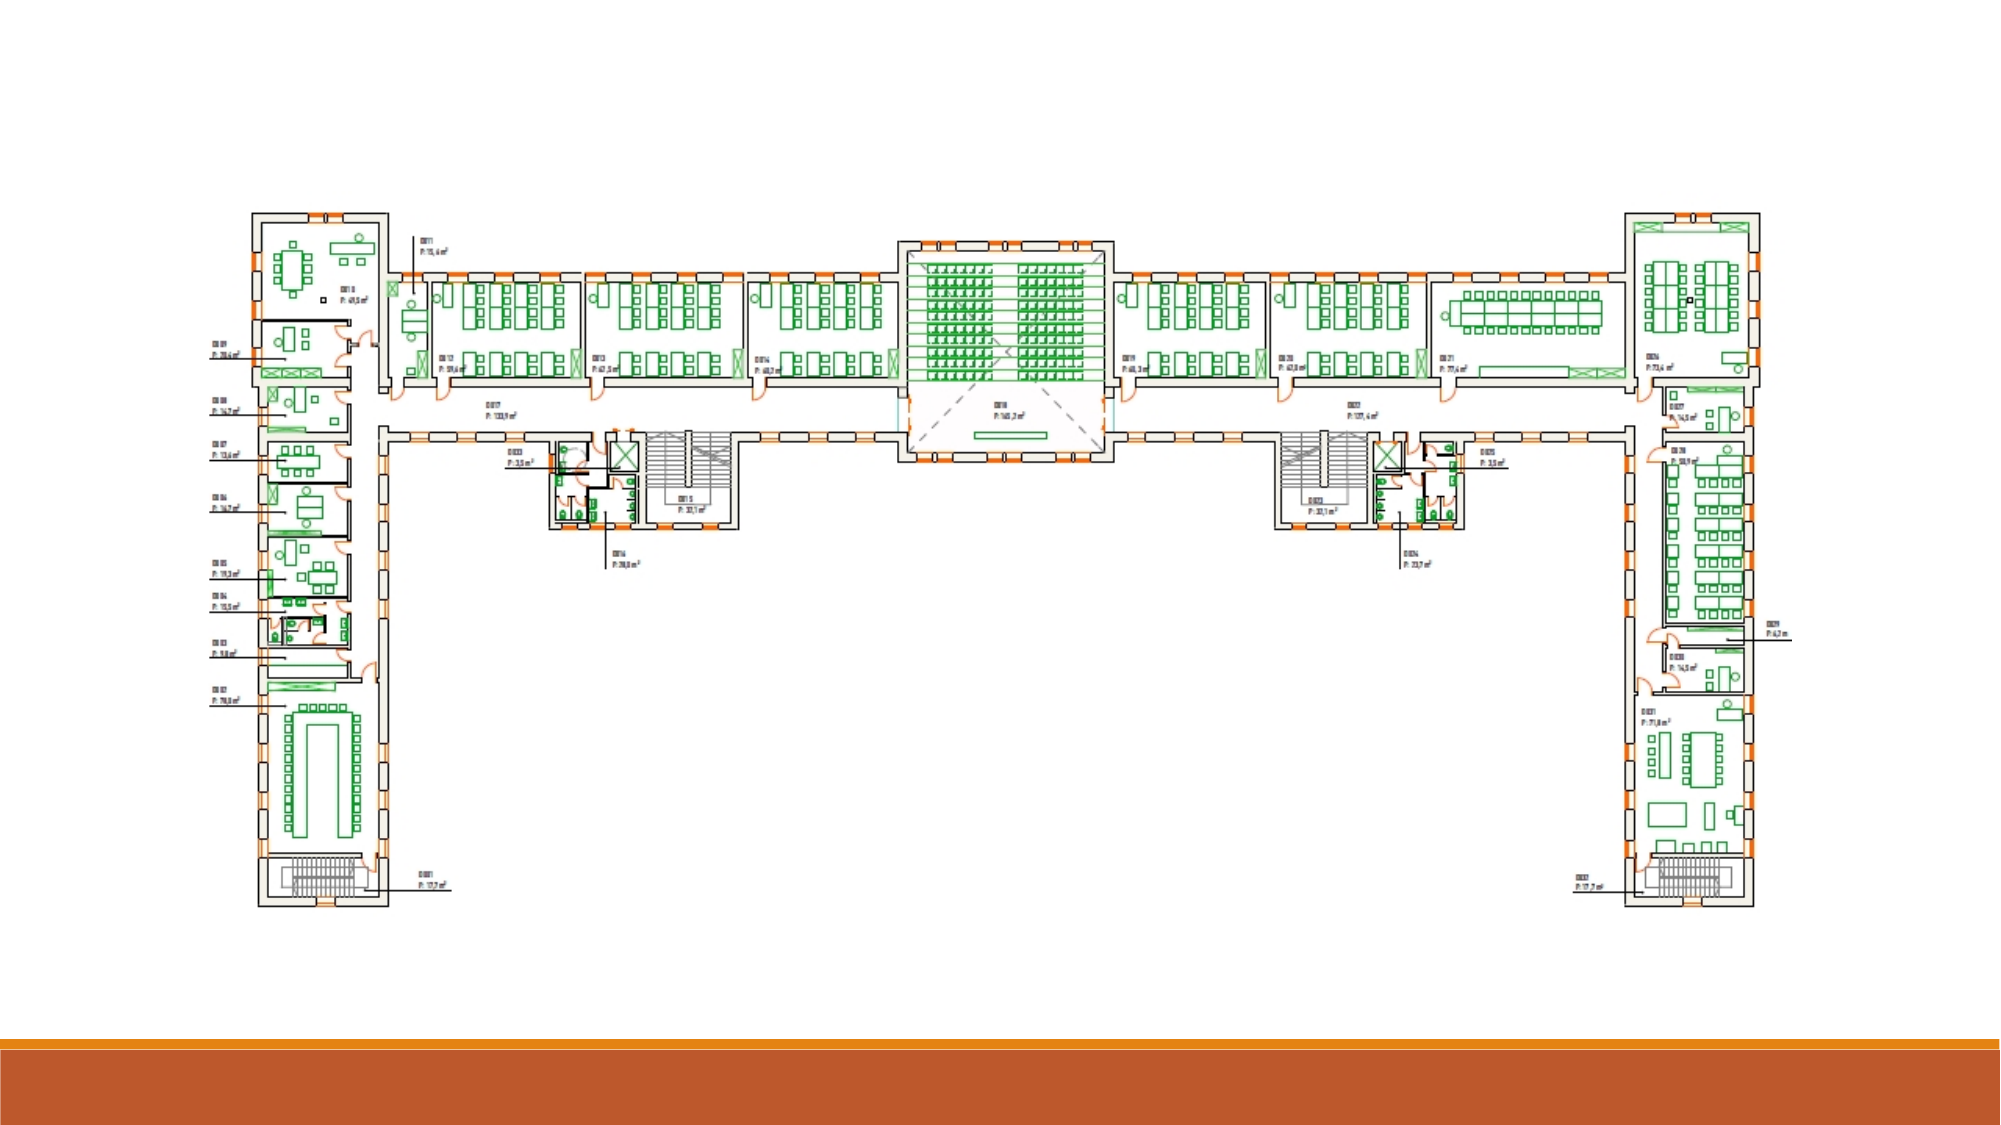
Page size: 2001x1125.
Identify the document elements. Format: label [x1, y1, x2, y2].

picture [208, 191, 1792, 934]
